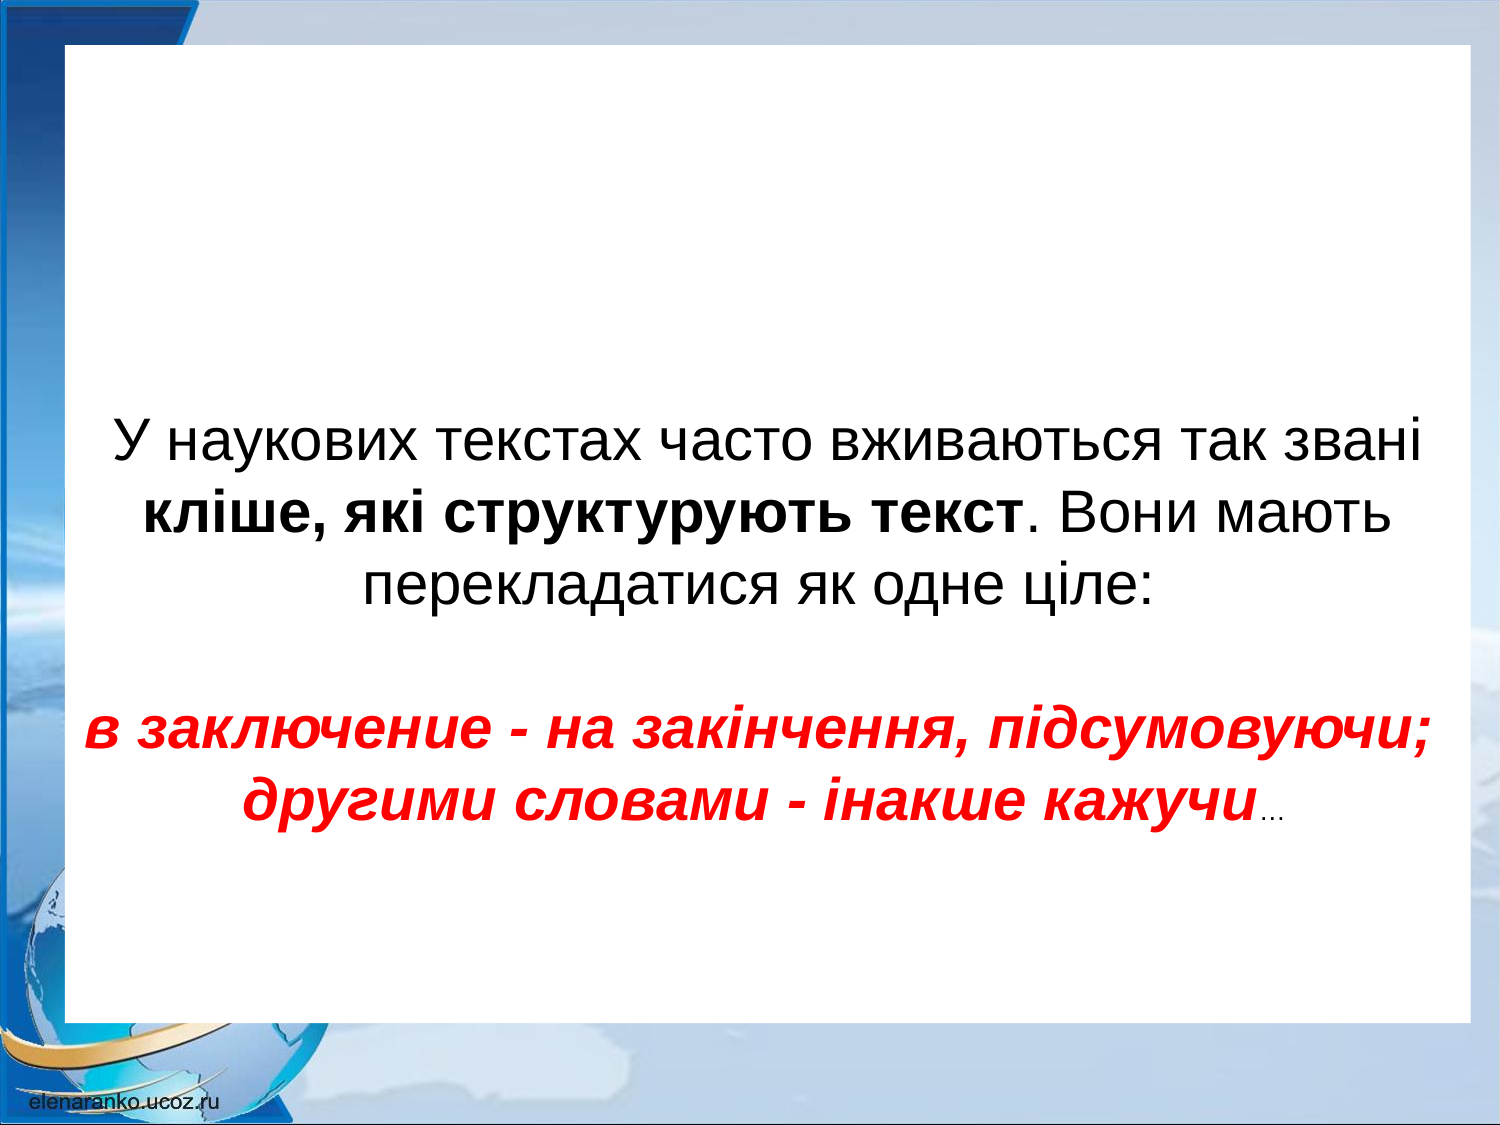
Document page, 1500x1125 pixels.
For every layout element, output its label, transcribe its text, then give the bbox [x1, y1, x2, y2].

title У наукових текстах часто вживаються так звані кліше, які структурують текст. Вони мають перекладатися як одне ціле: в заключение - на закінчення, підсумовуючи; другими словами - інакше кажучи… [64, 45, 1471, 1024]
picture [0, 0, 1500, 1125]
